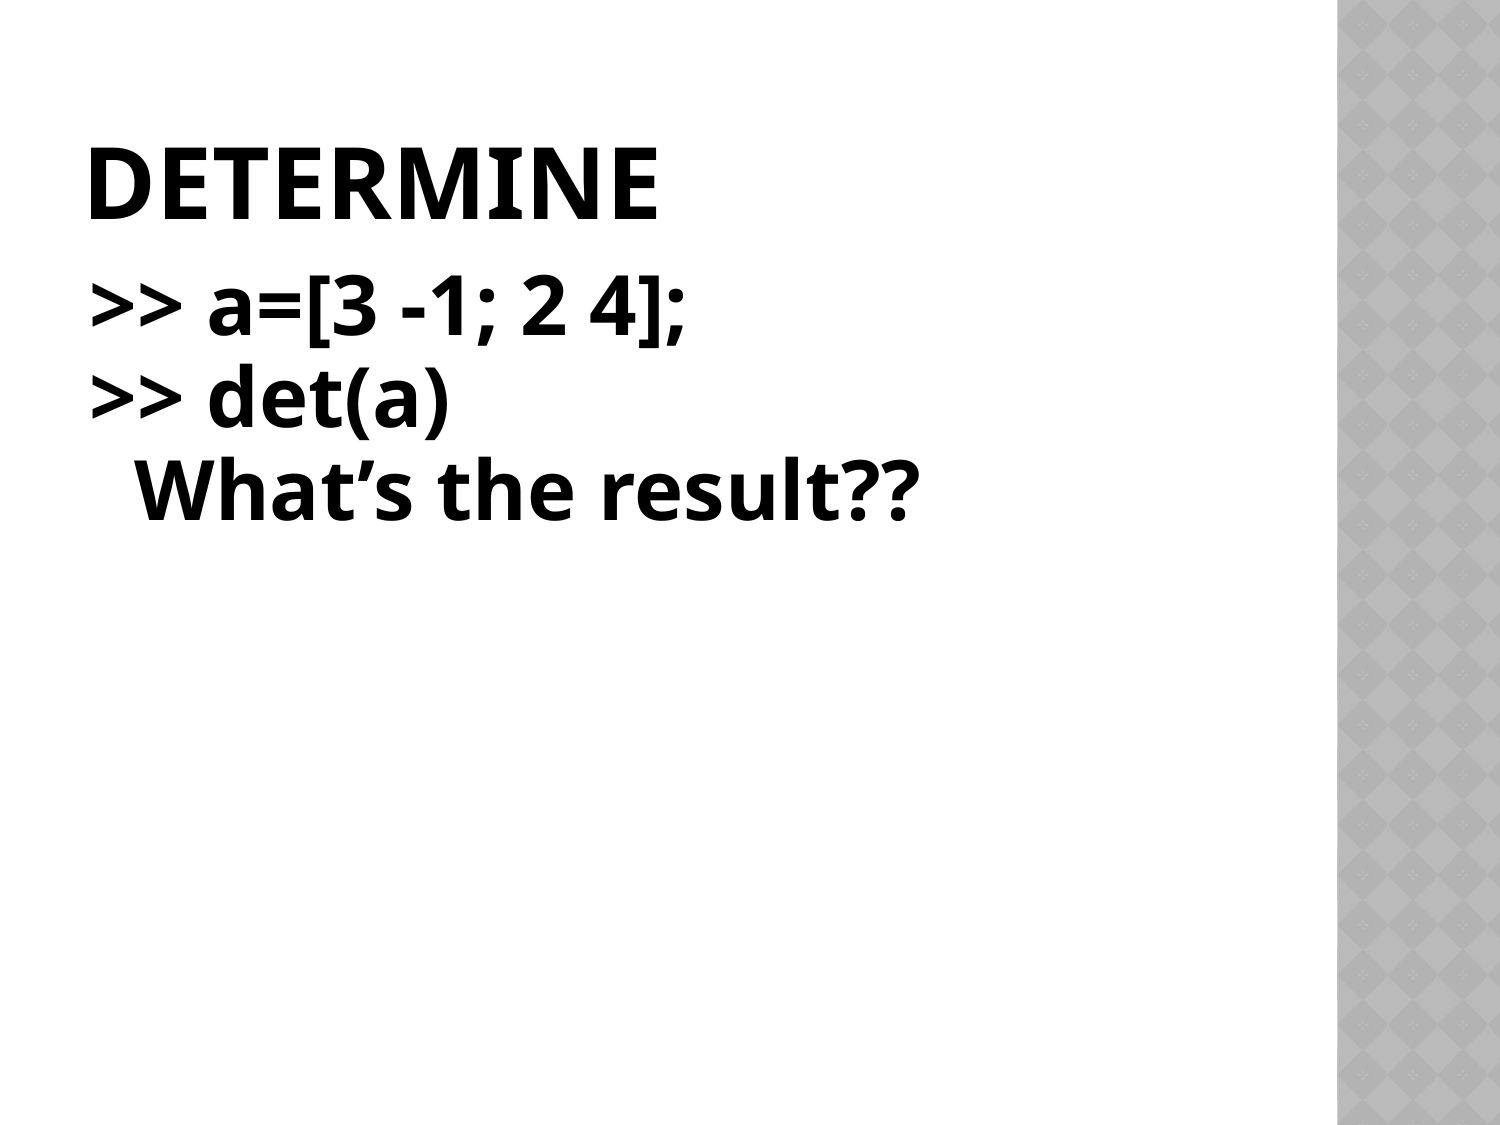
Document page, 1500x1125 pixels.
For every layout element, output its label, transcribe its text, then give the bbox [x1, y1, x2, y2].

list >> a=[3 -1; 2 4]; >> det(a) What’s the result?? [75, 264, 1263, 1059]
title Determine [75, 52, 1263, 240]
